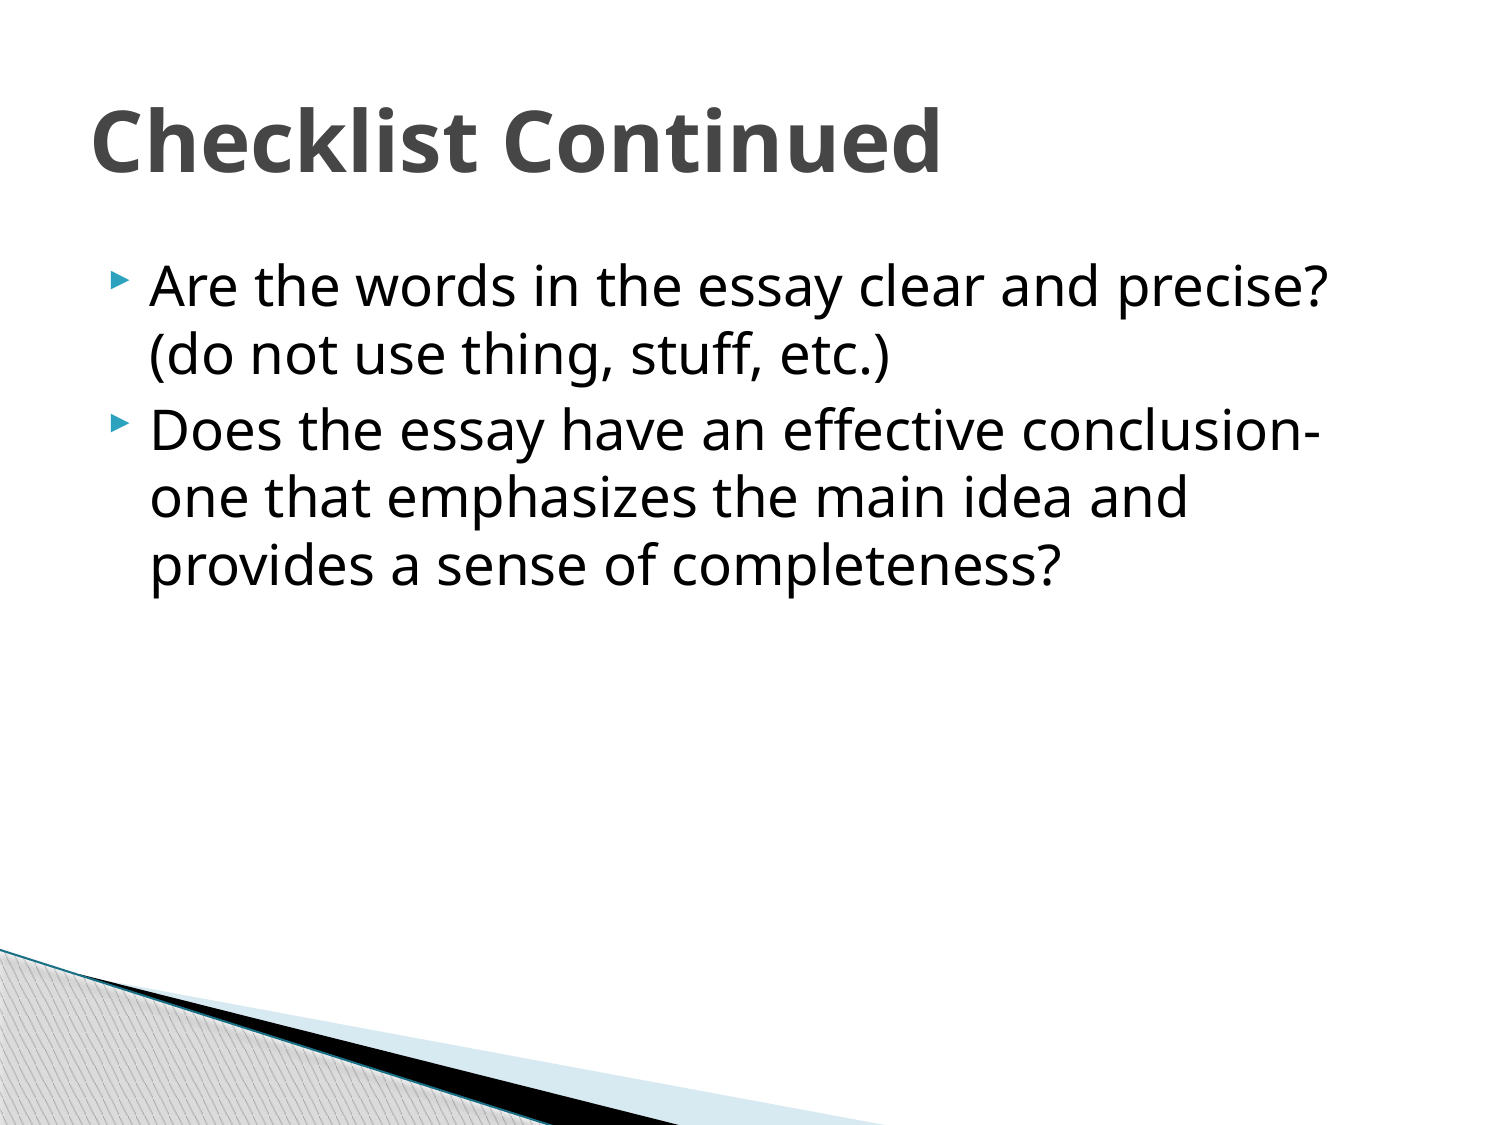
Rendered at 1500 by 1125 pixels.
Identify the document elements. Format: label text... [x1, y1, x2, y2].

list Are the words in the essay clear and precise? (do not use thing, stuff, etc.) Does the essay have an effective conclusion-one that emphasizes the main idea and provides a sense of completeness? [75, 243, 1425, 986]
title Checklist Continued [75, 45, 1425, 233]
